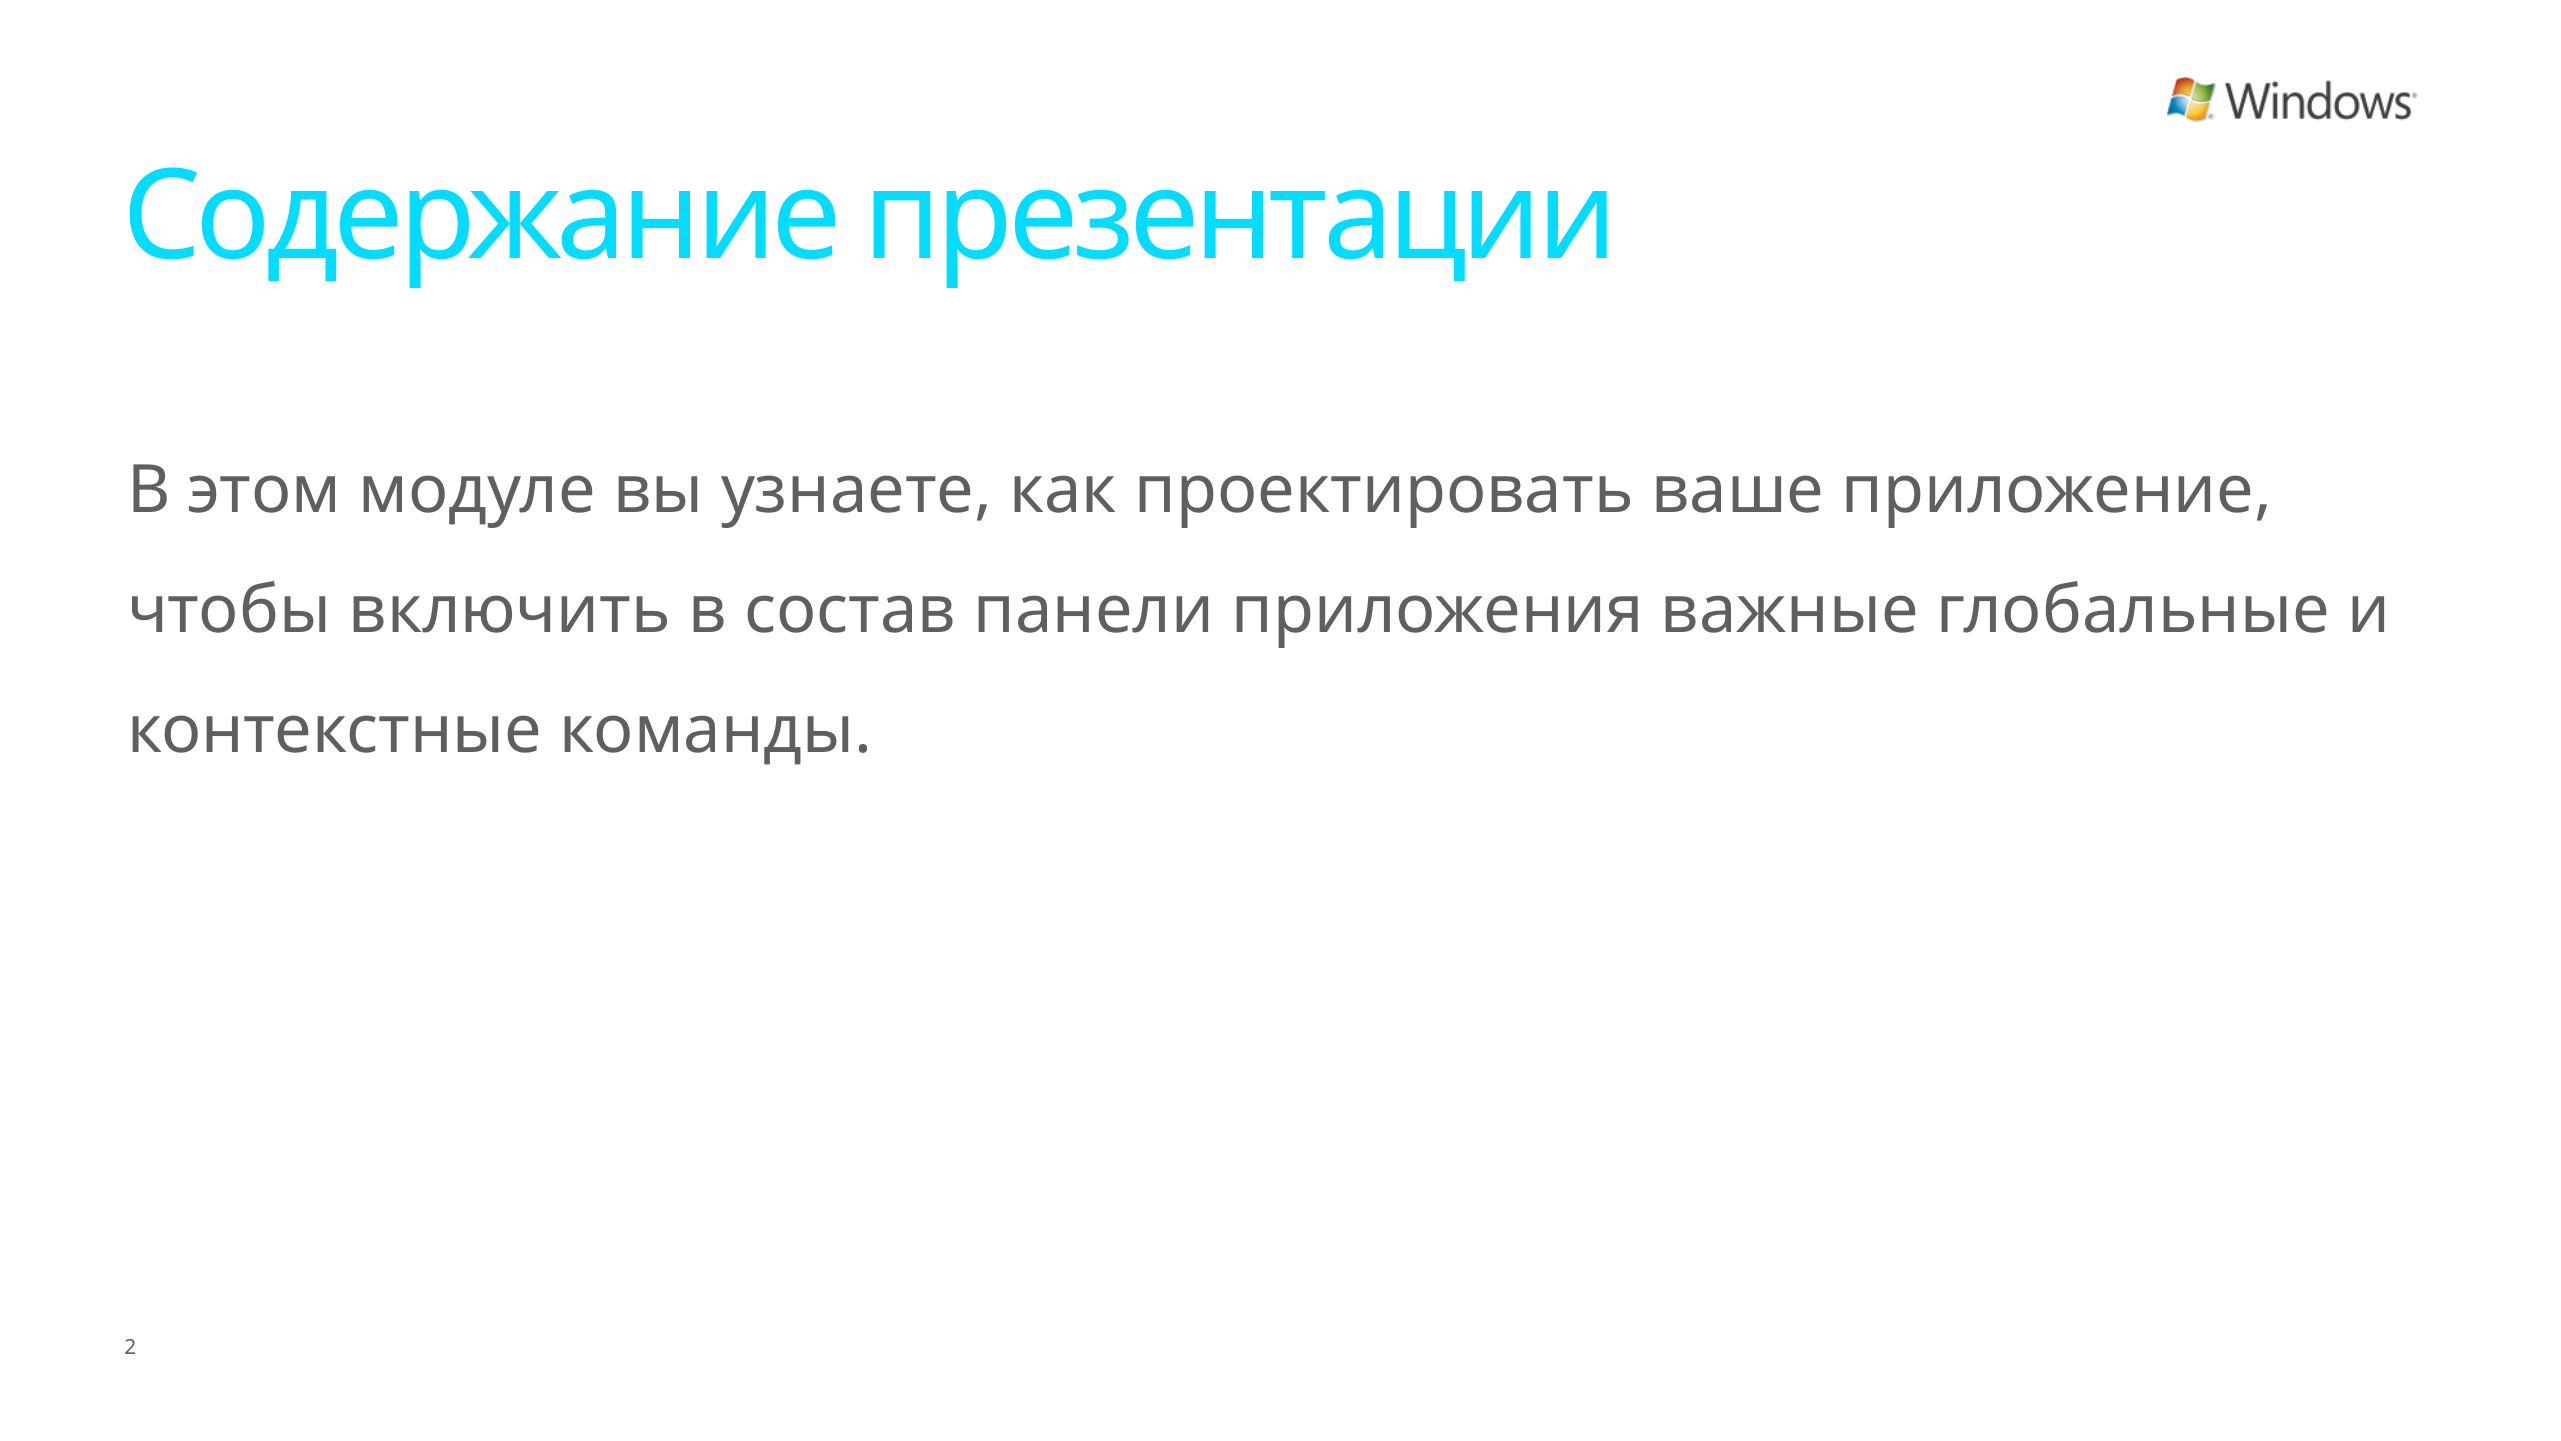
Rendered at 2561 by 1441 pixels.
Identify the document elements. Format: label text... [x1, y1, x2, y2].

title Содержание презентации [122, 48, 2465, 286]
list В этом модуле вы узнаете, как проектировать ваше приложение, чтобы включить в состав панели приложения важные глобальные и контекстные команды. [127, 405, 2470, 755]
